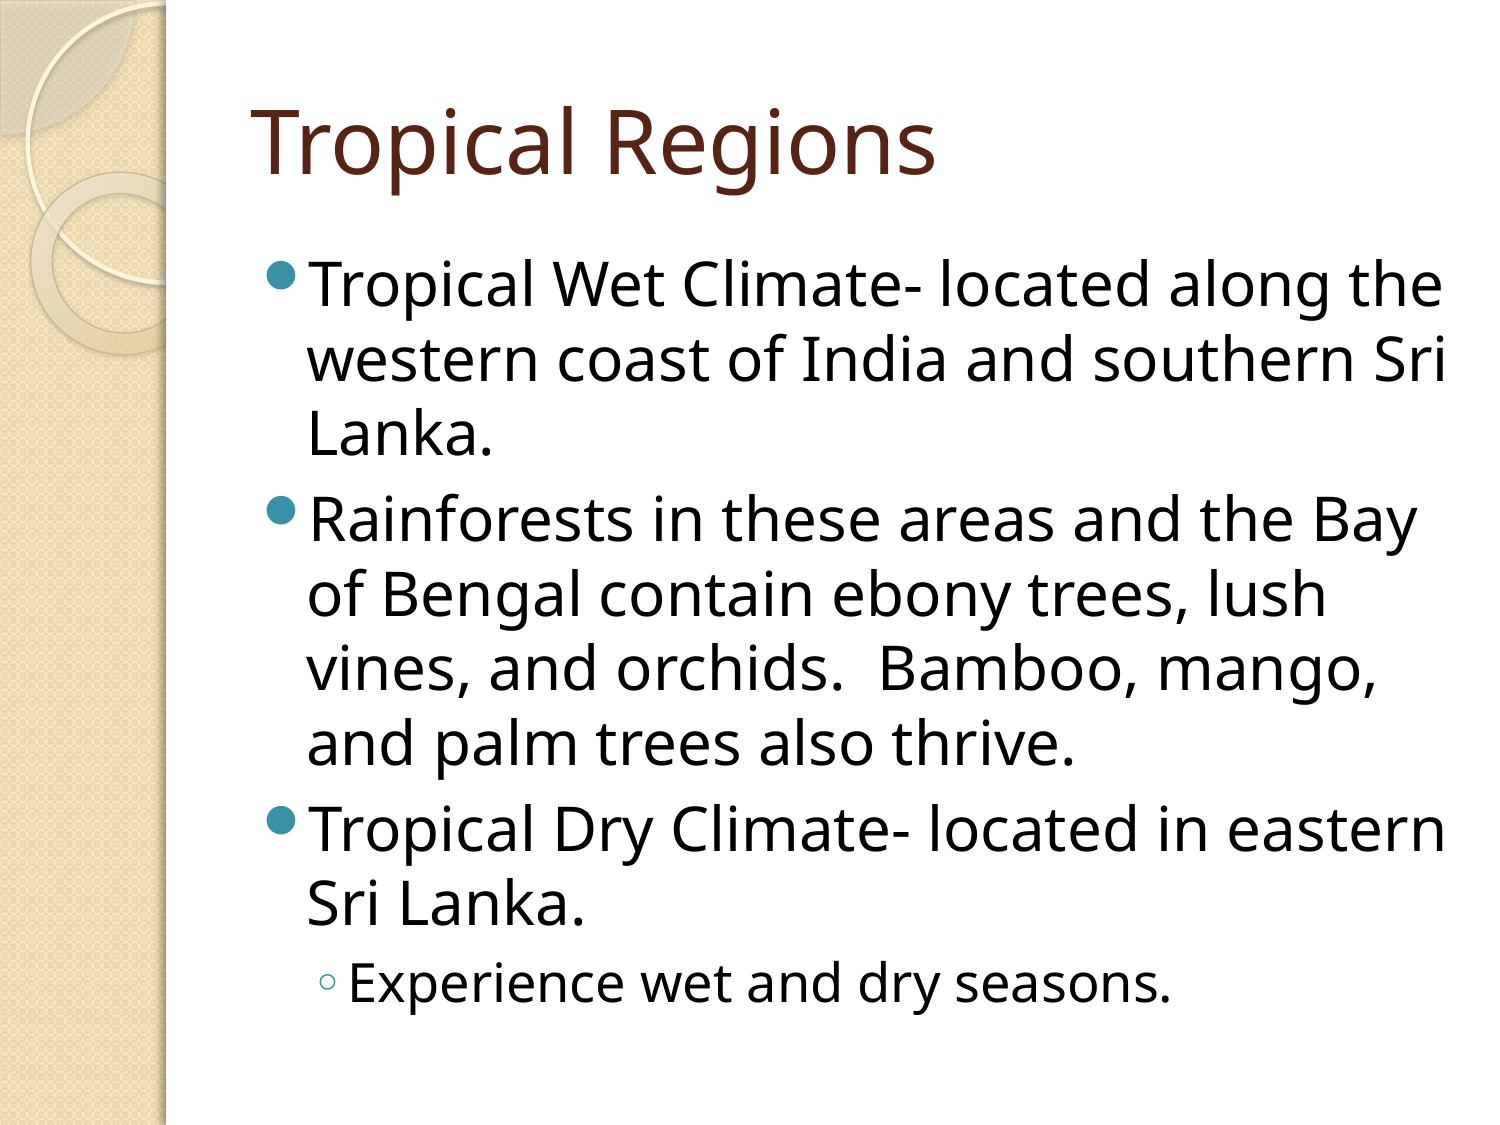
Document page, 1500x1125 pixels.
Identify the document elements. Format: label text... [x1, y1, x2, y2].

list Tropical Wet Climate- located along the western coast of India and southern Sri Lanka. Rainforests in these areas and the Bay of Bengal contain ebony trees, lush vines, and orchids. Bamboo, mango, and palm trees also thrive. Tropical Dry Climate- located in eastern Sri Lanka. Experience wet and dry seasons. [235, 237, 1466, 1025]
title Tropical Regions [235, 45, 1466, 233]
